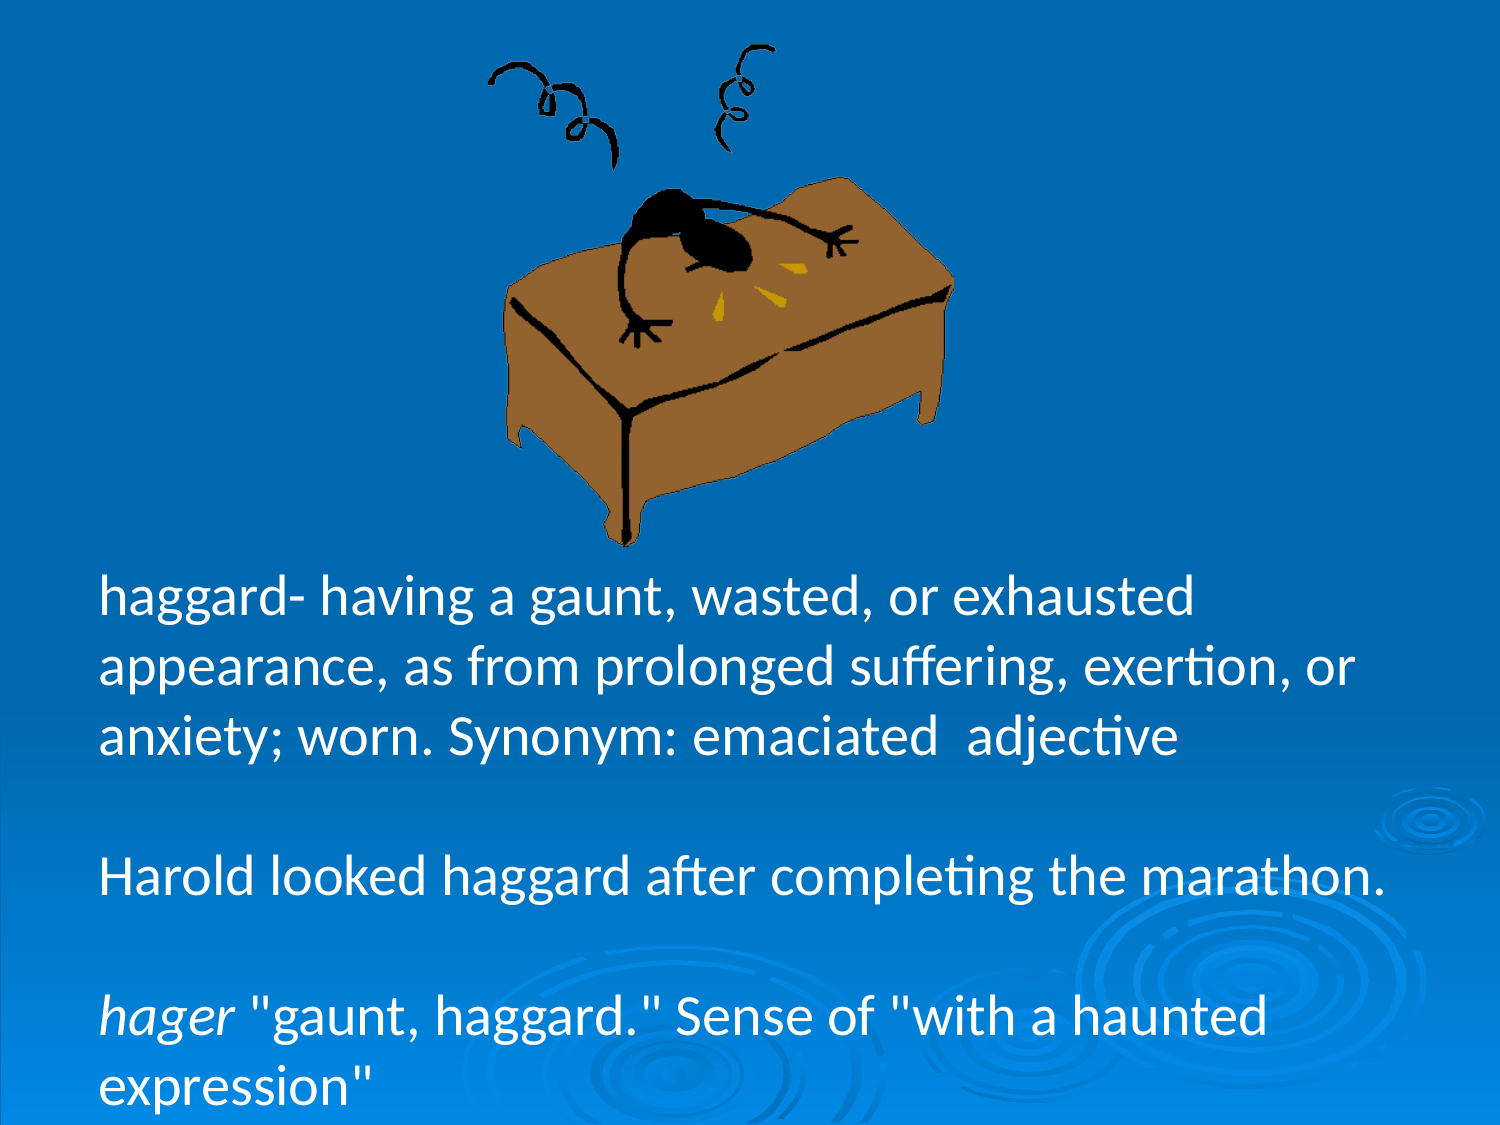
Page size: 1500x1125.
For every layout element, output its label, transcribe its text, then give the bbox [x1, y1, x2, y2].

text_box haggard- having a gaunt, wasted, or exhausted appearance, as from prolonged suffering, exertion, or anxiety; worn. Synonym: emaciated adjective Harold looked haggard after completing the marathon. hager "gaunt, haggard." Sense of "with a haunted expression" [83, 549, 1429, 1125]
picture [487, 42, 954, 547]
